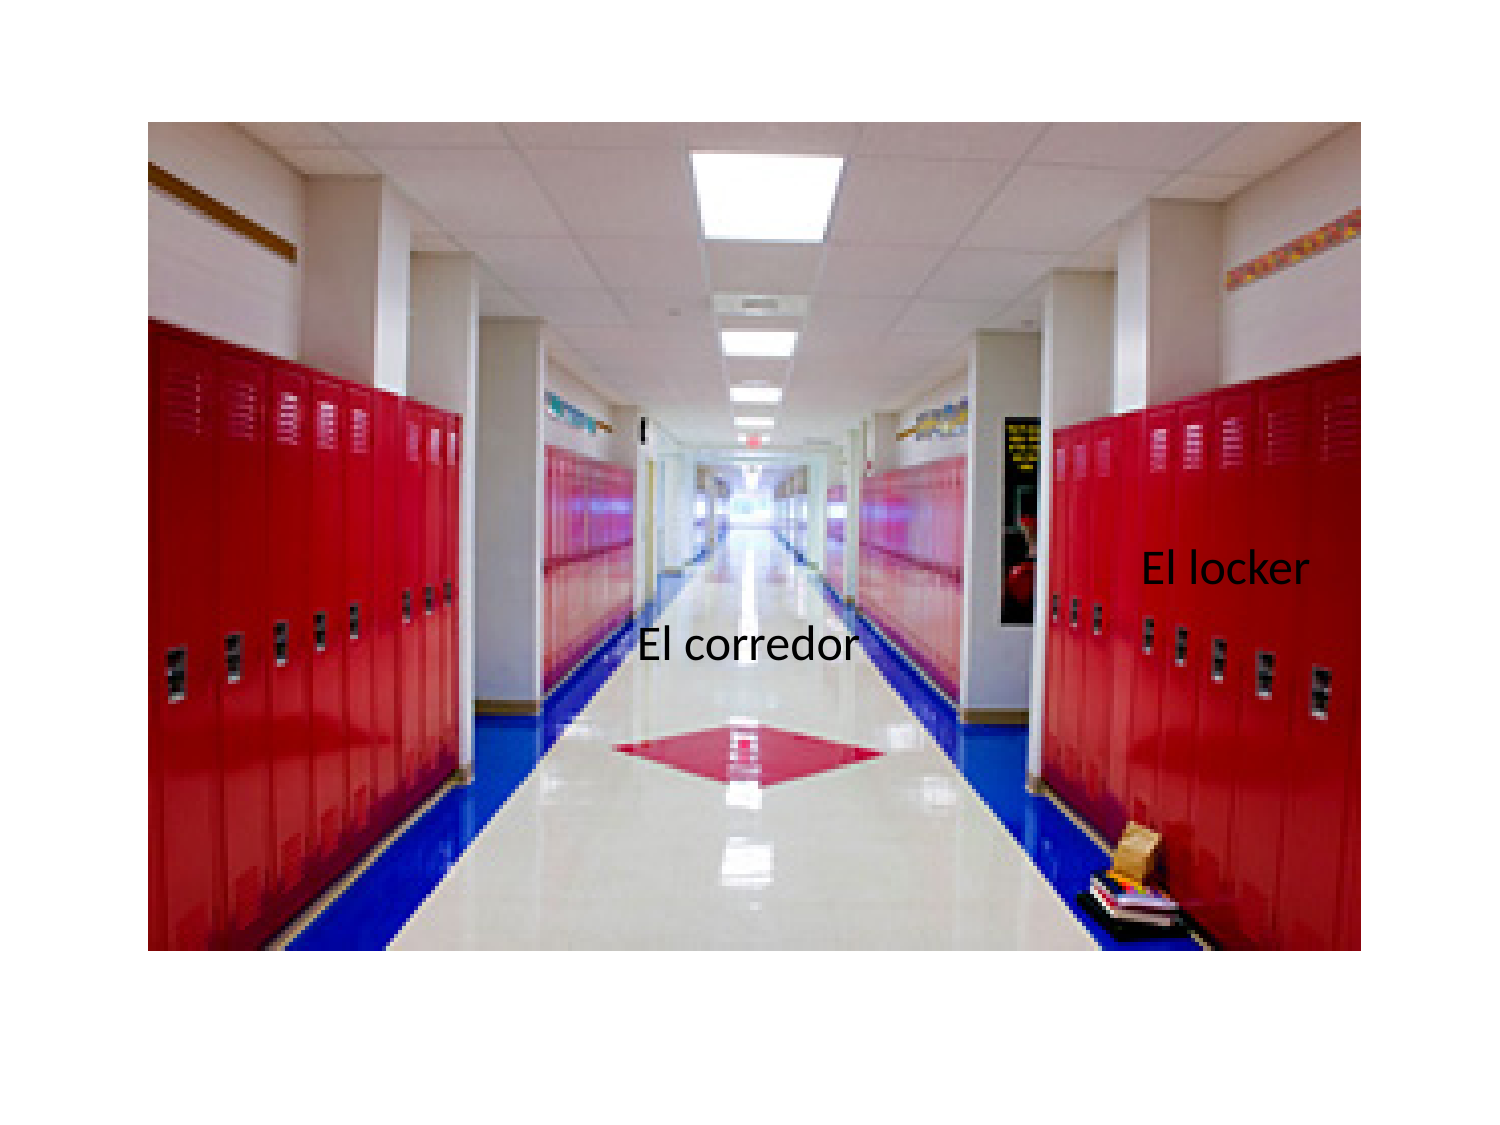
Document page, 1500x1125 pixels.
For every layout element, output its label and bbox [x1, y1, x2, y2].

picture [148, 121, 1361, 951]
